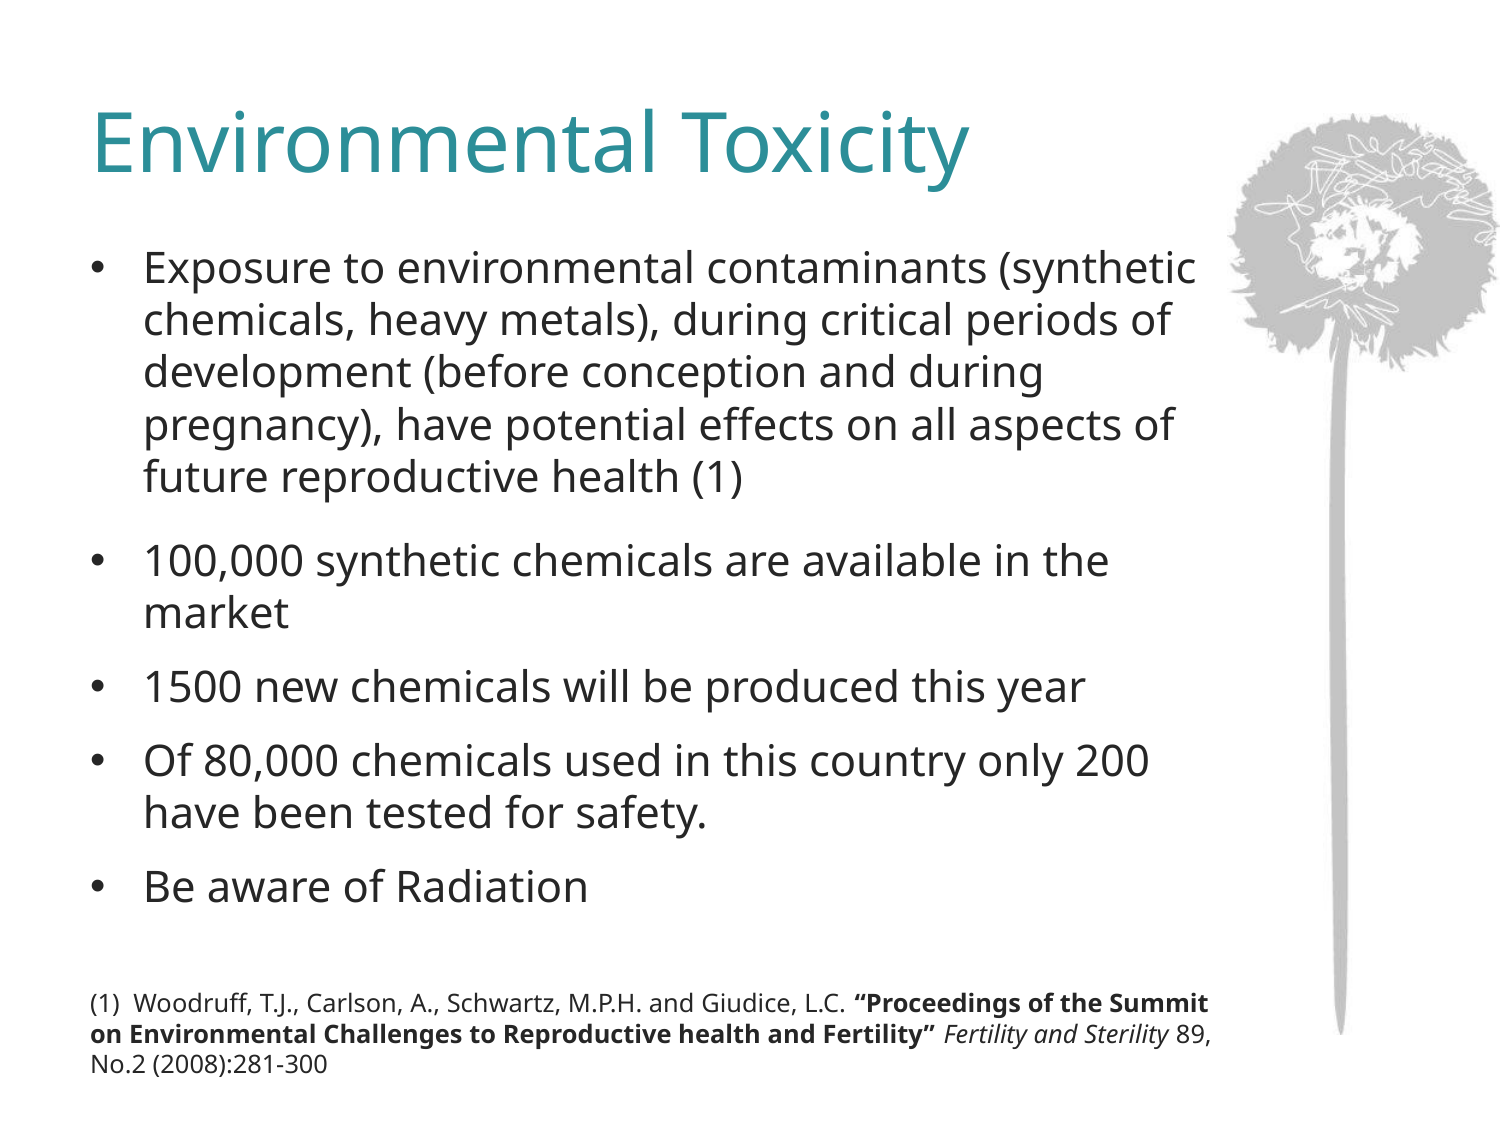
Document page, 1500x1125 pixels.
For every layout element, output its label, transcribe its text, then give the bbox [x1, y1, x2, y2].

list Exposure to environmental contaminants (synthetic chemicals, heavy metals), during critical periods of development (before conception and during pregnancy), have potential effects on all aspects of future reproductive health (1) 100,000 synthetic chemicals are available in the market 1500 new chemicals will be produced this year Of 80,000 chemicals used in this country only 200 have been tested for safety. Be aware of Radiation (1) Woodruff, T.J., Carlson, A., Schwartz, M.P.H. and Giudice, L.C. “Proceedings of the Summit on Environmental Challenges to Reproductive health and Fertility” Fertility and Sterility 89, No.2 (2008):281-300 [75, 232, 1258, 1094]
picture [1258, 113, 1500, 1035]
title Environmental Toxicity [75, 45, 1425, 233]
